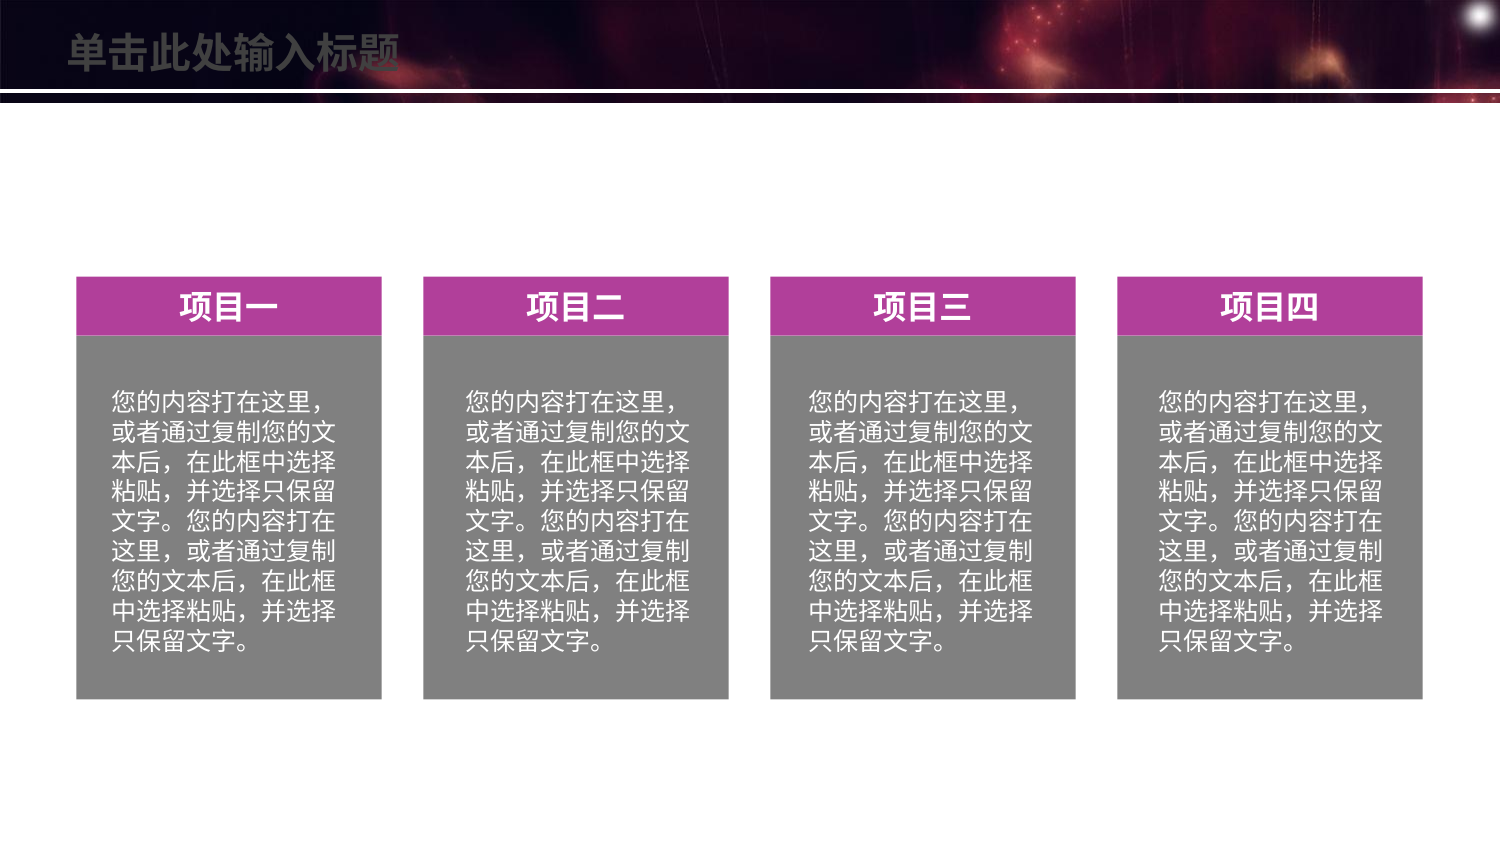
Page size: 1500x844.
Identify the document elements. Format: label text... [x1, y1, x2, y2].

picture [0, 93, 1500, 103]
text_box 单击此处输入标题 [51, 9, 443, 85]
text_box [76, 276, 382, 700]
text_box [1117, 276, 1423, 700]
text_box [423, 276, 729, 700]
picture [0, 0, 1500, 89]
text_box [770, 276, 1076, 700]
